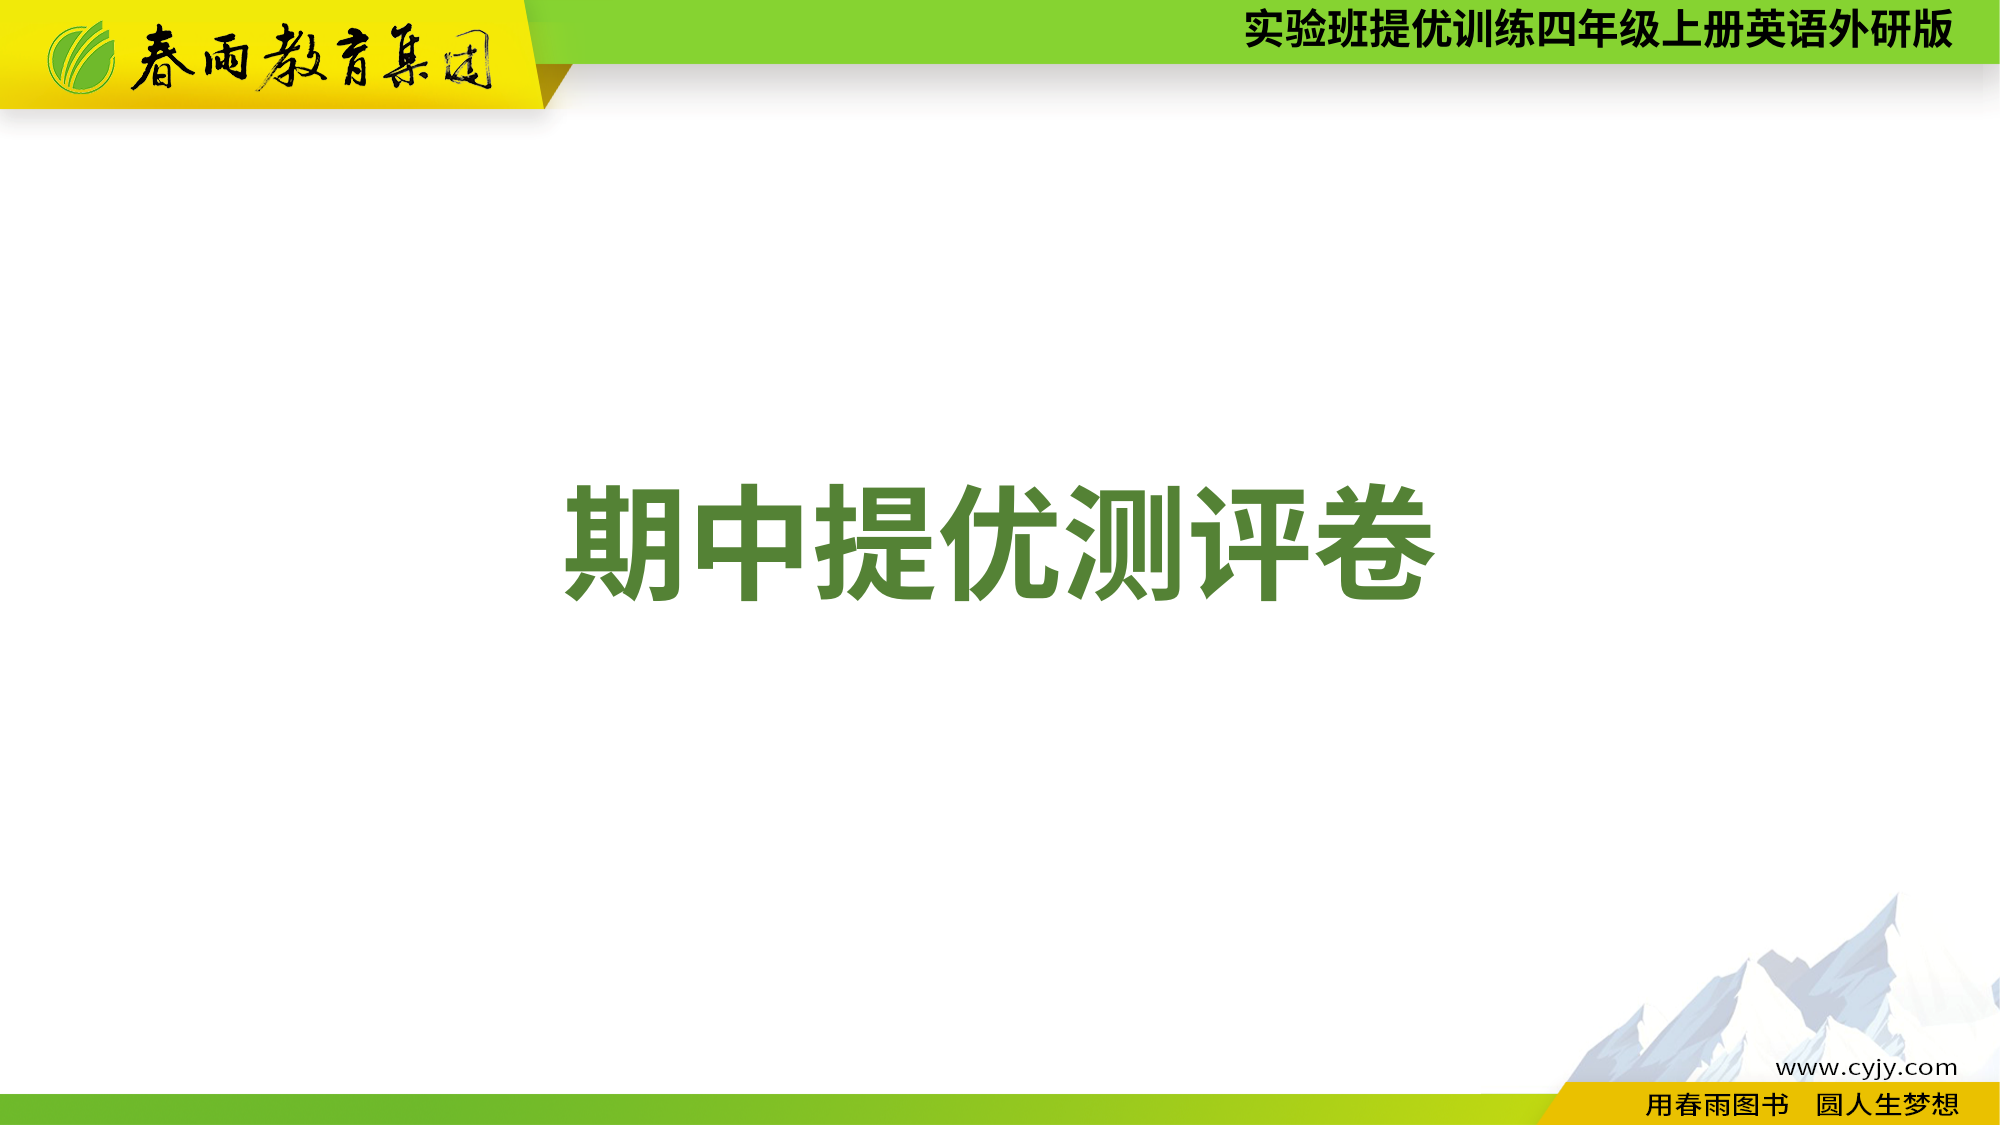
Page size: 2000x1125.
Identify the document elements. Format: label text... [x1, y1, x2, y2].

picture [0, 623, 2000, 1125]
picture [0, 0, 2000, 382]
text_box 期中提优测评卷 [0, 382, 2000, 623]
